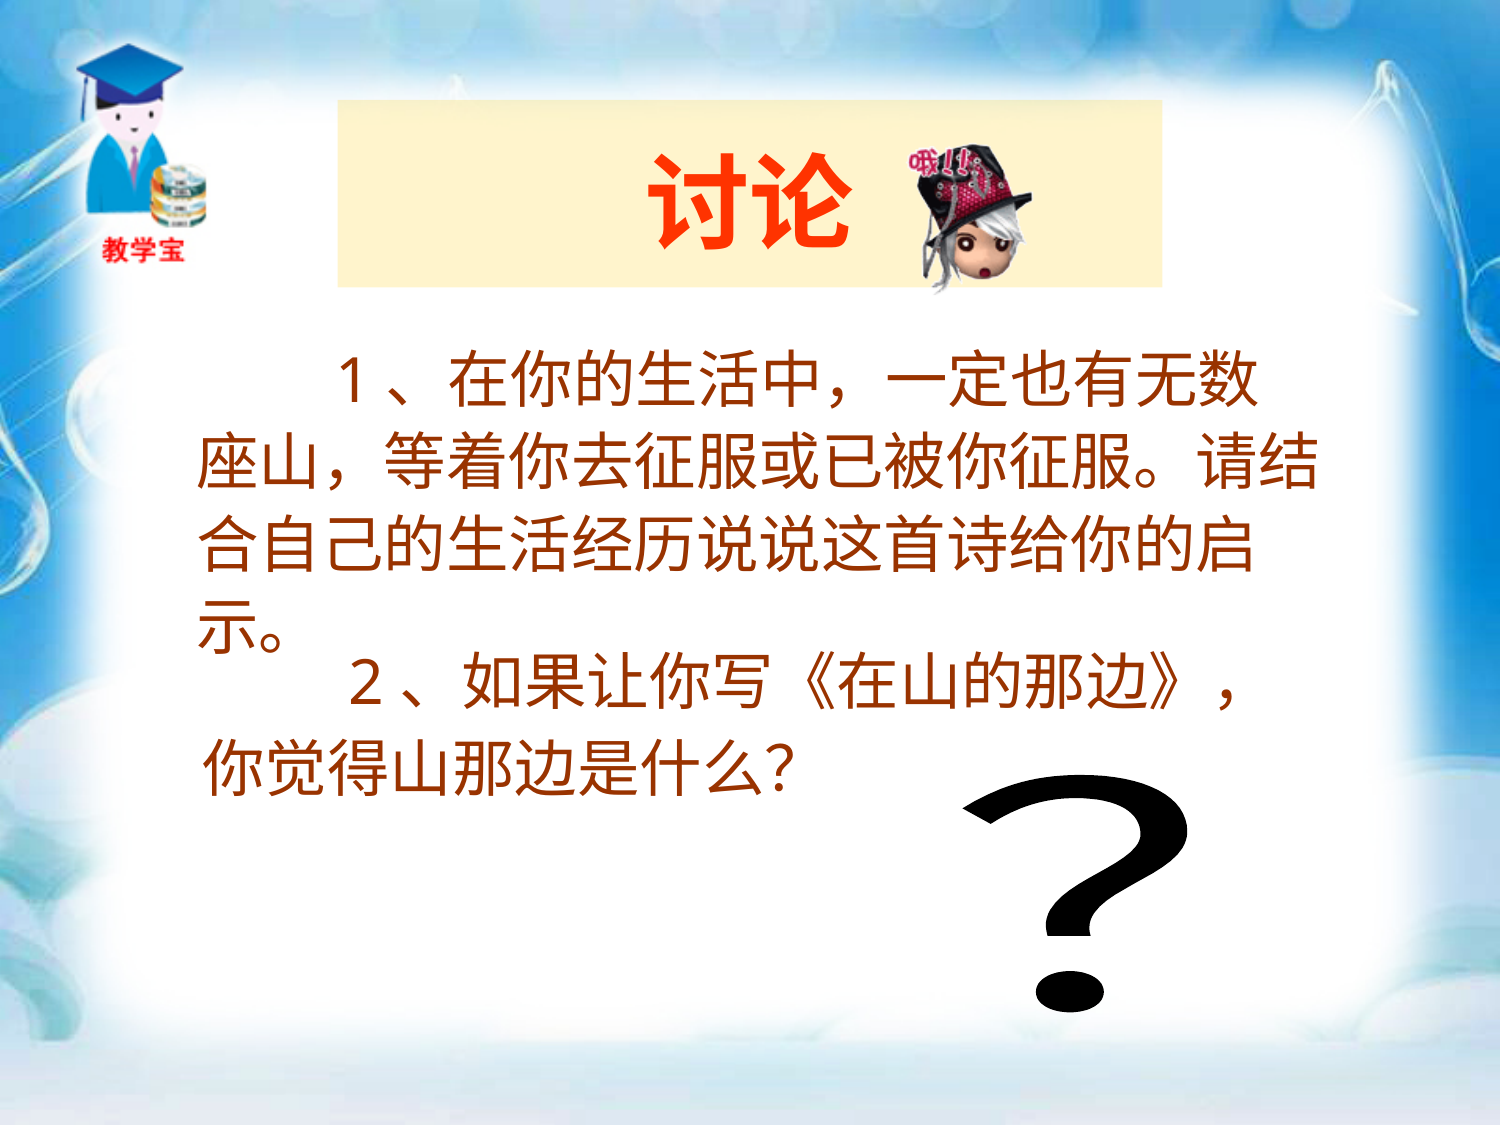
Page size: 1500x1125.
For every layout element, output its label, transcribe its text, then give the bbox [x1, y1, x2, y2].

text_box 2、如果让你写《在山的那边》，你觉得山那边是什么？ [187, 627, 1350, 813]
title 讨论 [337, 99, 1163, 288]
picture [0, 0, 1500, 1125]
list 1、在你的生活中，一定也有无数座山，等着你去征服或已被你征服。请结合自己的生活经历说说这首诗给你的启示。 [125, 324, 1338, 588]
